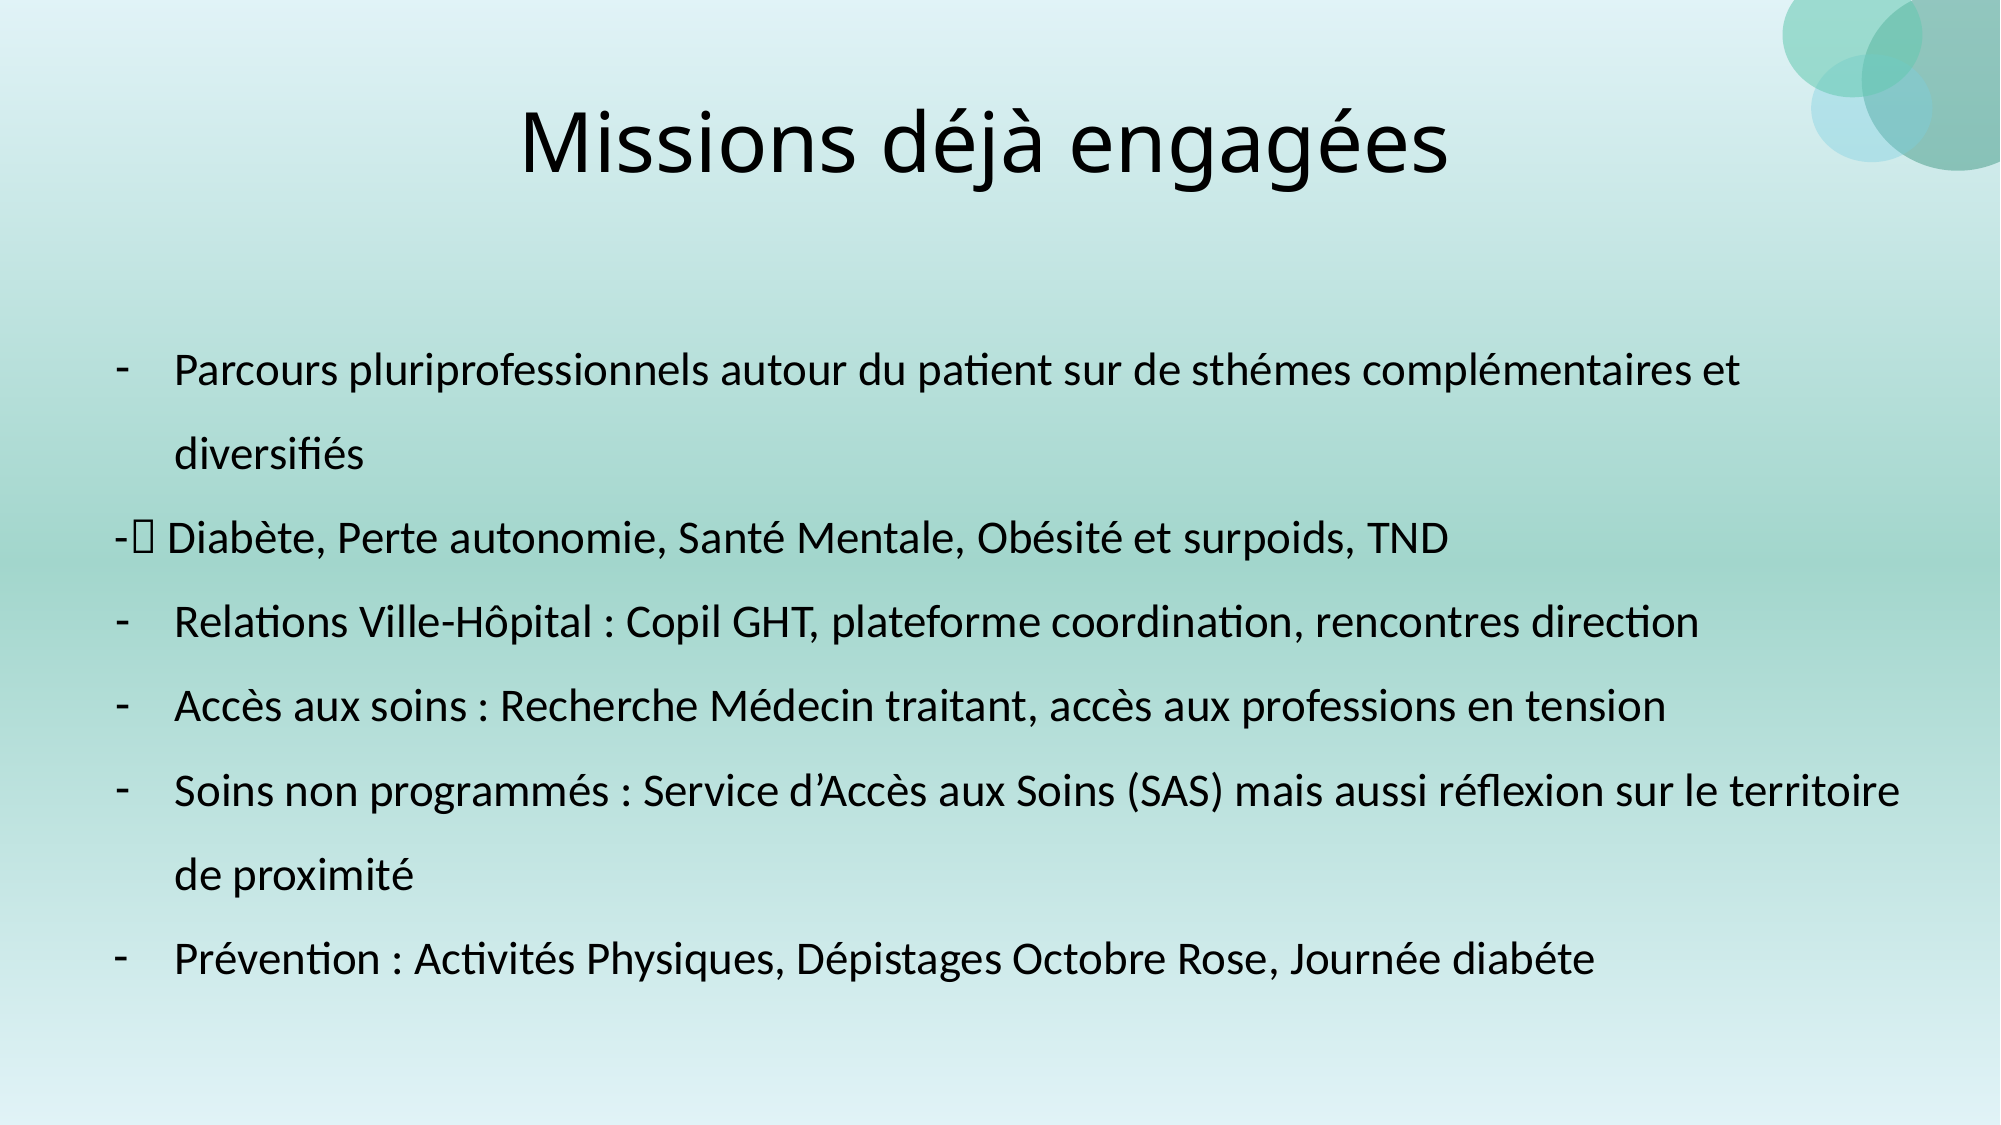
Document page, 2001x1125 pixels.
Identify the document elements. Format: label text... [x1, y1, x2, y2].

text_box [1818, 0, 2000, 208]
title Missions déjà engagées [122, 82, 1818, 208]
list Parcours pluriprofessionnels autour du patient sur de sthémes complémentaires et diversifiés - Diabète, Perte autonomie, Santé Mentale, Obésité et surpoids, TND Relations Ville-Hôpital : Copil GHT, plateforme coordination, rencontres direction Accès aux soins : Recherche Médecin traitant, accès aux professions en tension Soins non programmés : Service d’Accès aux Soins (SAS) mais aussi réflexion sur le territoire de proximité Prévention : Activités Physiques, Dépistages Octobre Rose, Journée diabéte [86, 302, 1923, 996]
